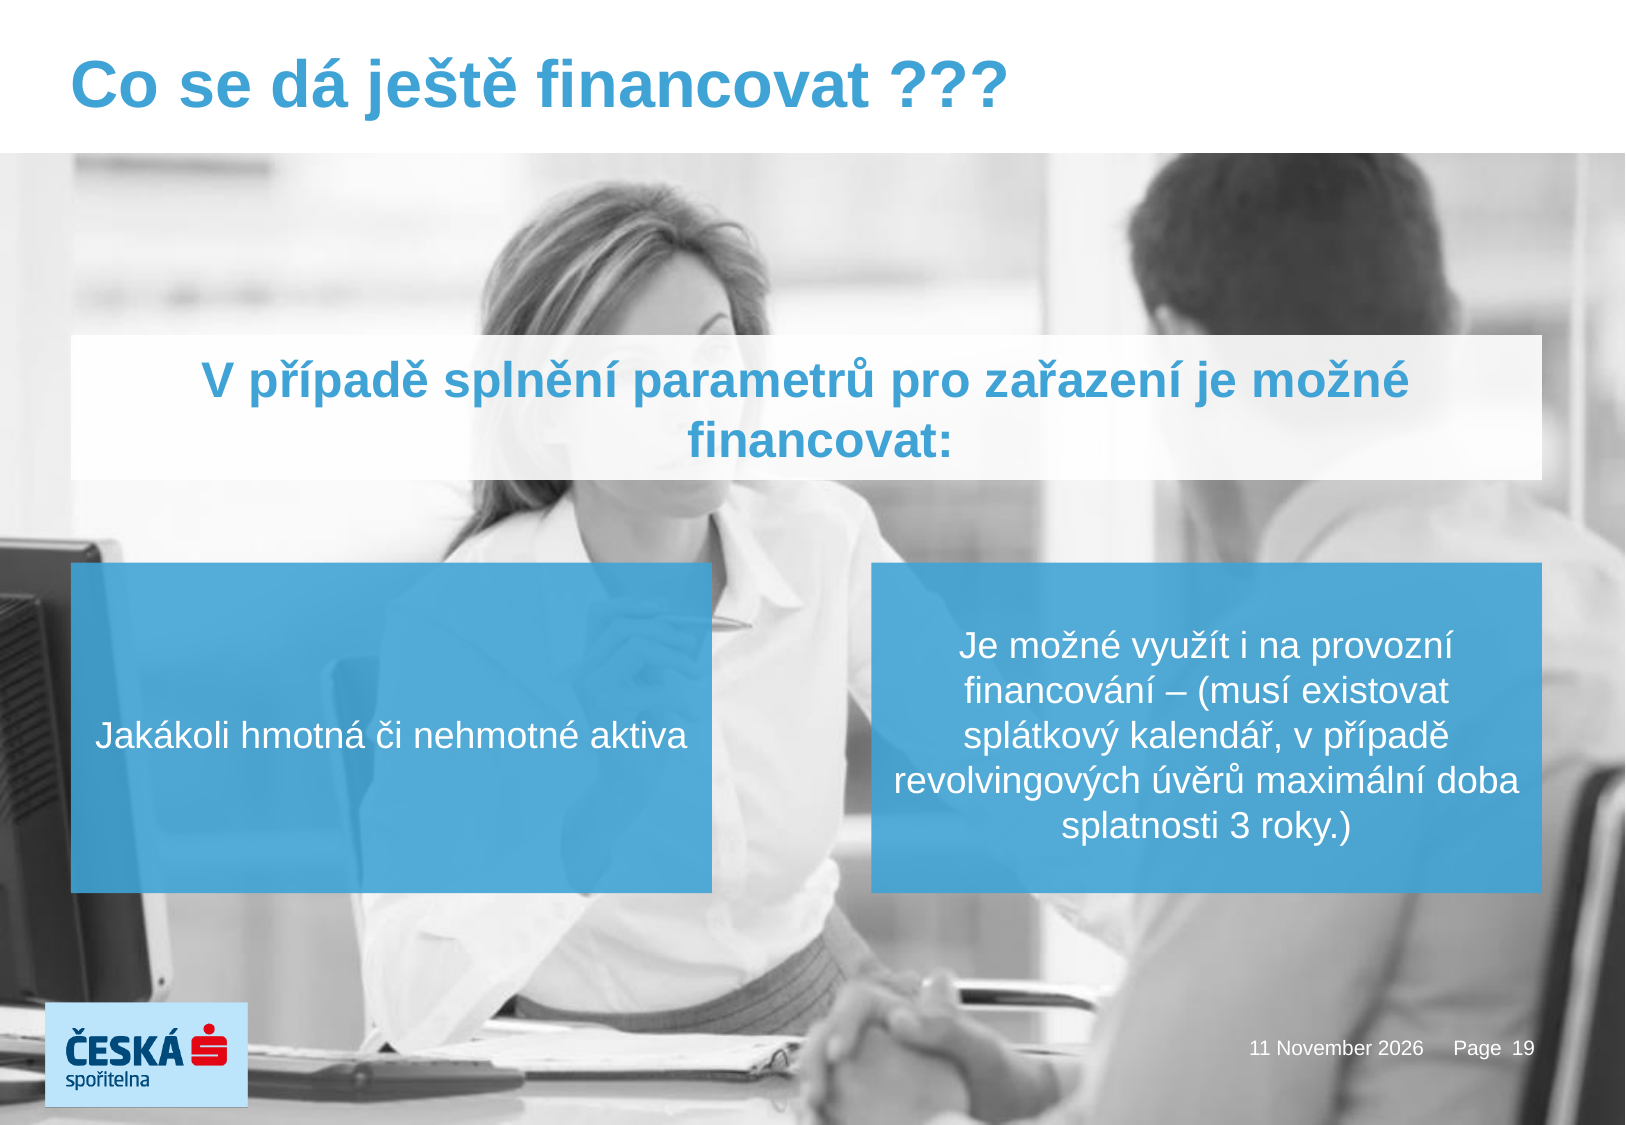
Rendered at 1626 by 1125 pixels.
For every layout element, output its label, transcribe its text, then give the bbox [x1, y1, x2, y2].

picture [0, 153, 1625, 1125]
text_box Co se dá ještě financovat ??? [70, 41, 1542, 151]
